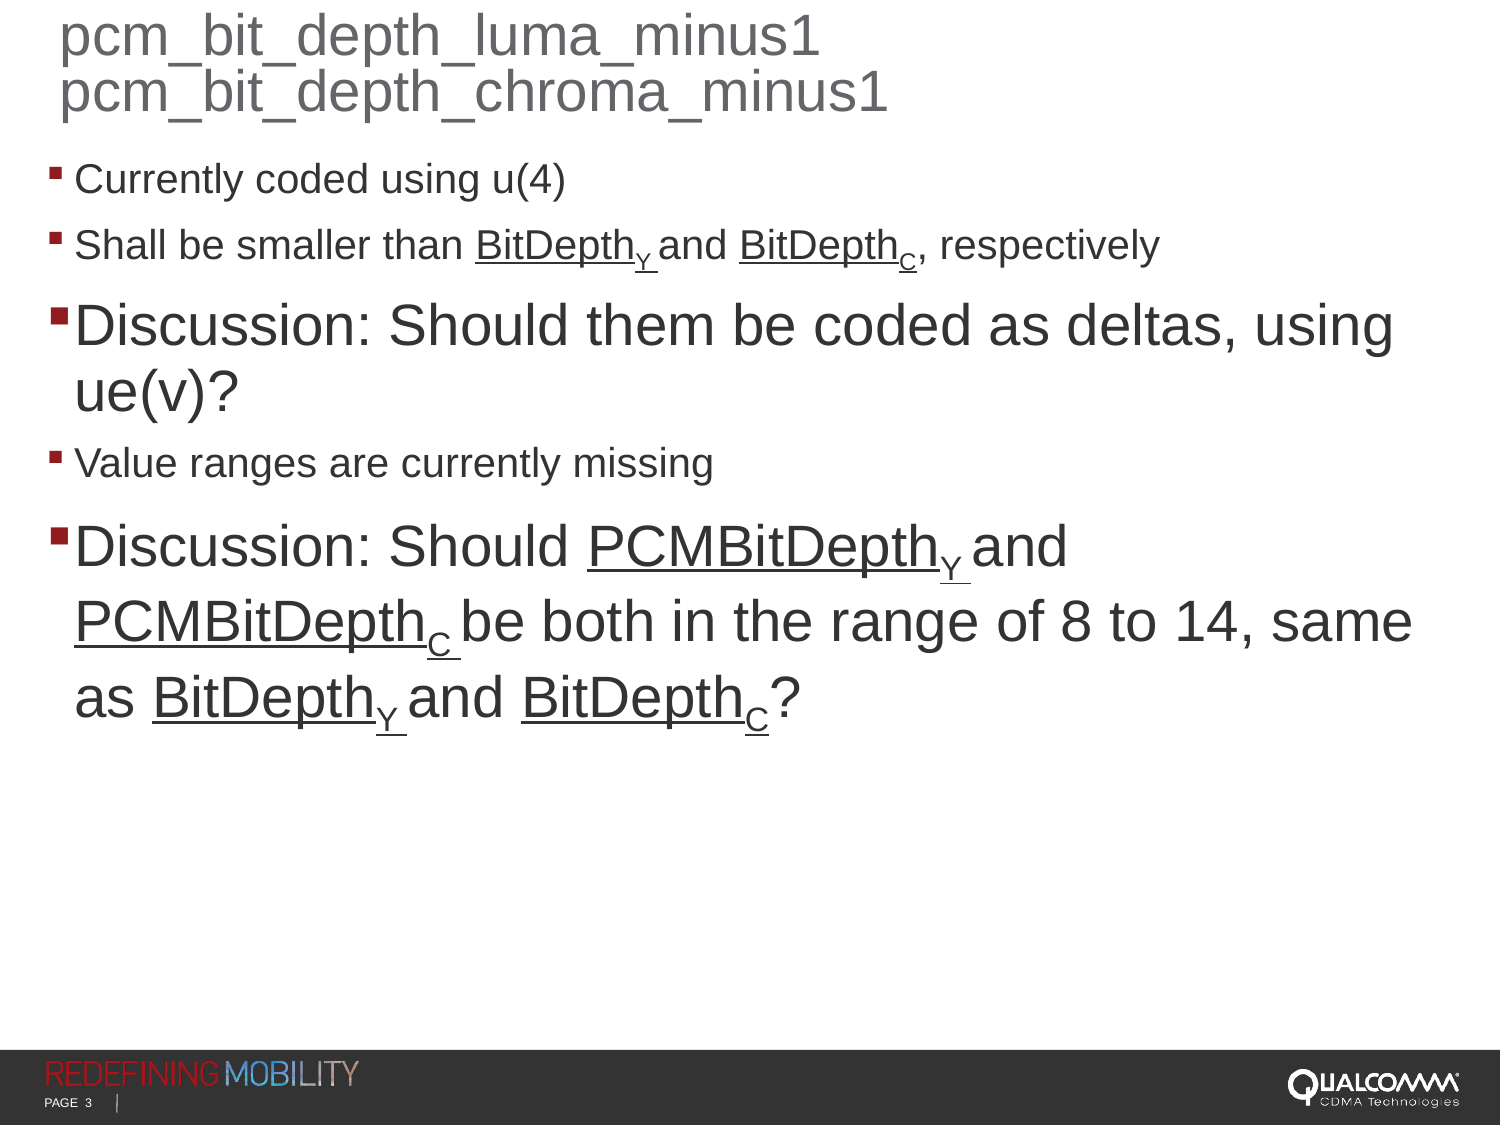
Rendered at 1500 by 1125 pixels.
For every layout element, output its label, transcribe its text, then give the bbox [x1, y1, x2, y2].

title pcm_bit_depth_luma_minus1 pcm_bit_depth_chroma_minus1 [44, 20, 1483, 113]
picture [1278, 1058, 1478, 1114]
picture [31, 1049, 369, 1098]
list Currently coded using u(4) Shall be smaller than BitDepthY and BitDepthC, respectively Discussion: Should them be coded as deltas, using ue(v)? Value ranges are currently missing Discussion: Should PCMBitDepthY and PCMBitDepthC be both in the range of 8 to 14, same as BitDepthY and BitDepthC? [30, 148, 1469, 1021]
